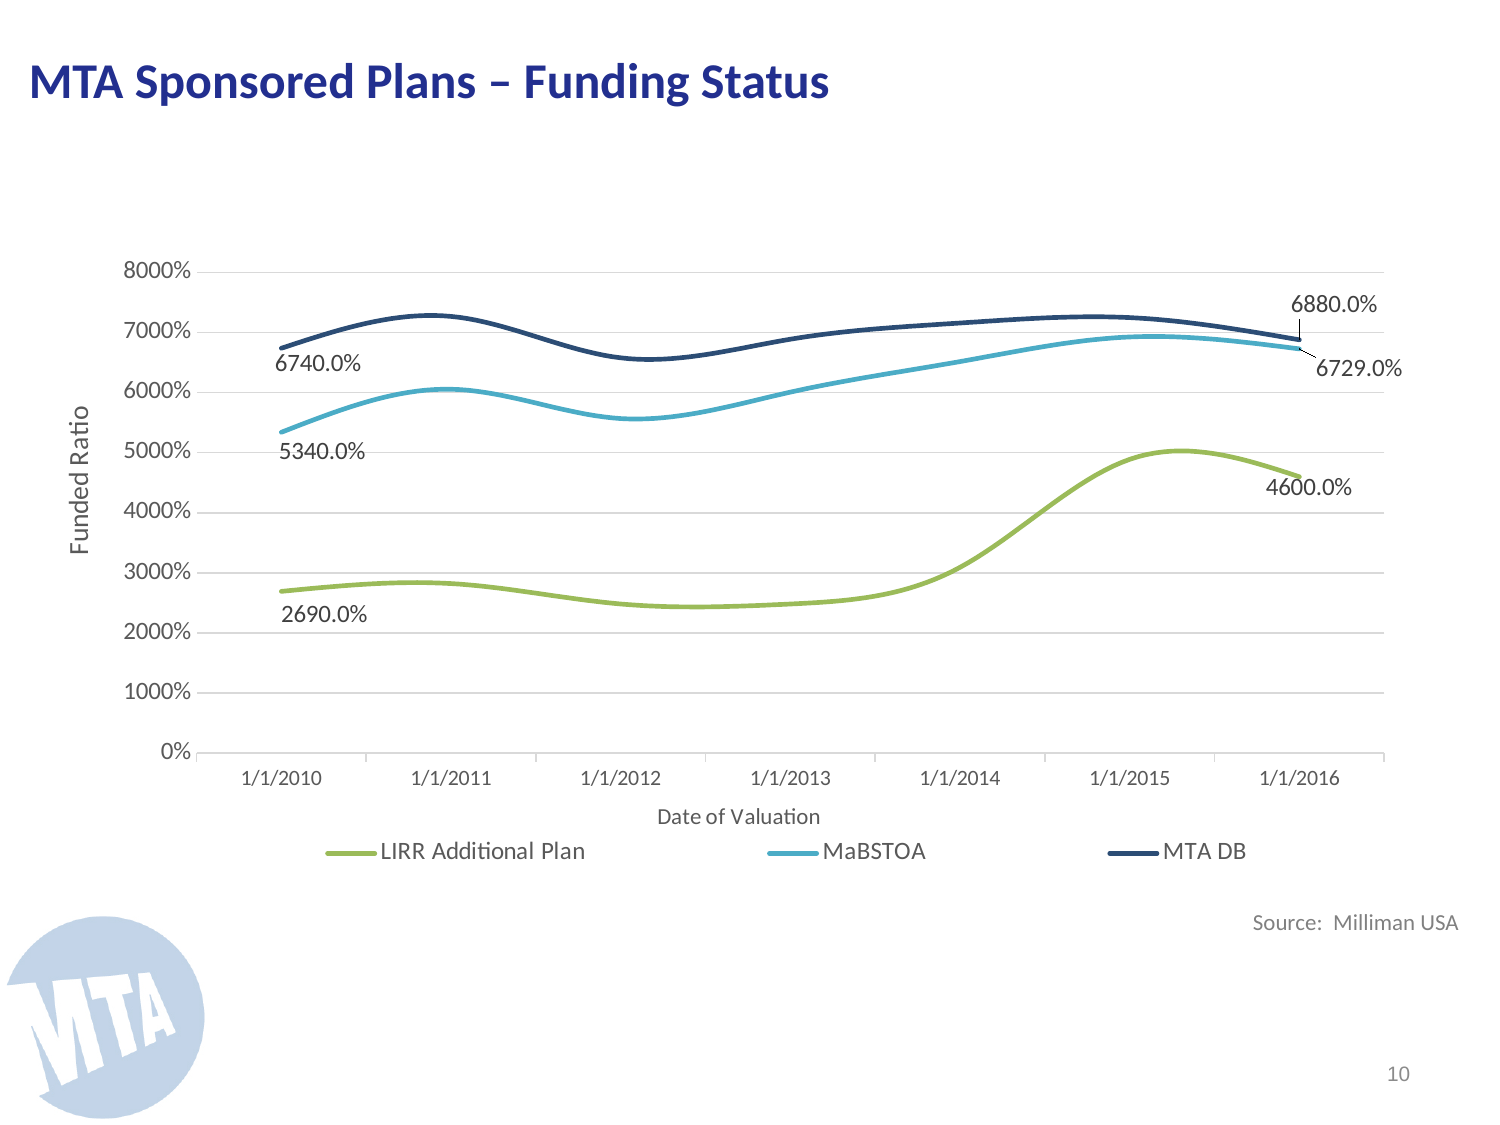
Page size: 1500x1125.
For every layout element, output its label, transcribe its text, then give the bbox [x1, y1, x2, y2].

text_box Source: Milliman USA [1238, 900, 1483, 943]
slide_number 9 [1074, 1042, 1425, 1103]
text_box MTA Sponsored Plans – Funding Status [13, 41, 1364, 117]
chart [36, 161, 1483, 887]
picture [0, 904, 221, 1125]
